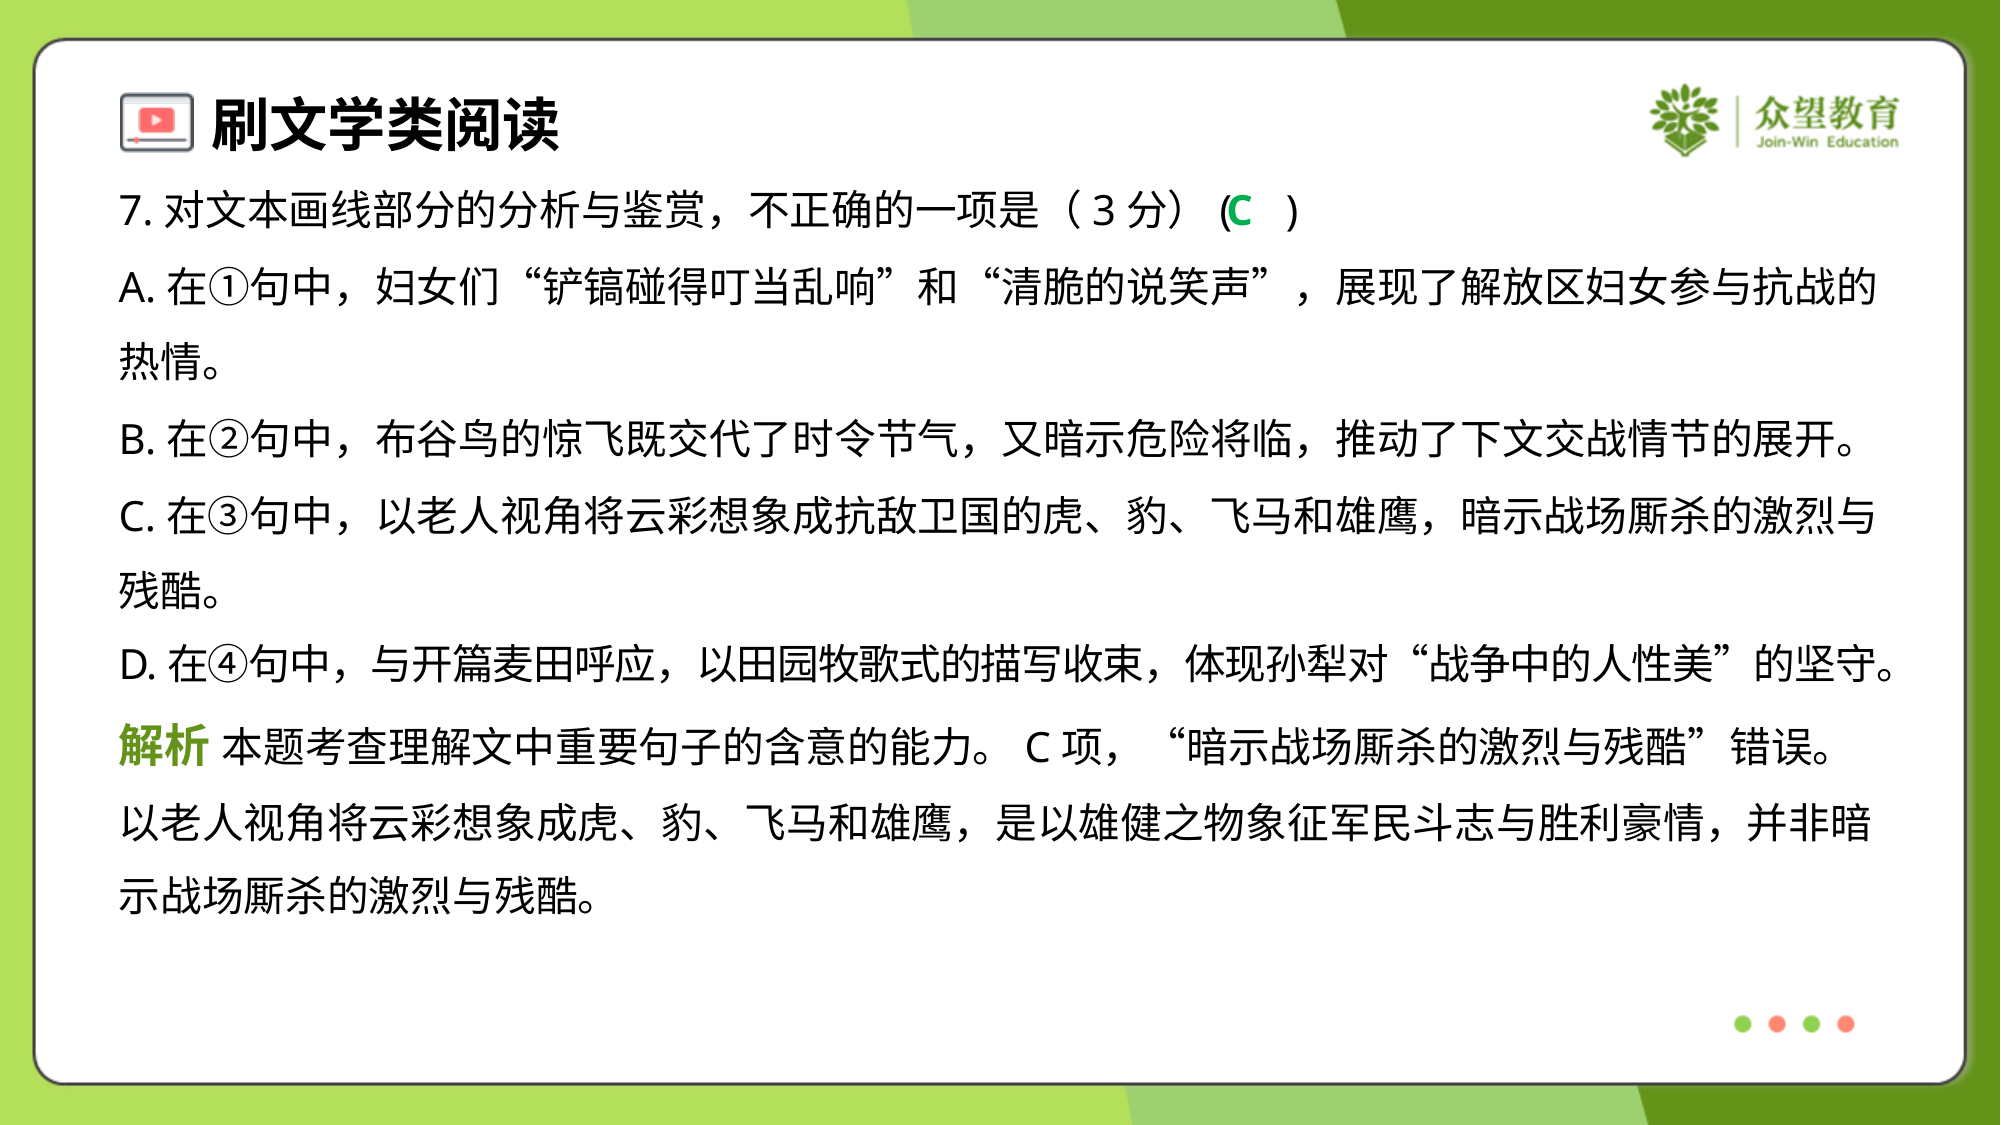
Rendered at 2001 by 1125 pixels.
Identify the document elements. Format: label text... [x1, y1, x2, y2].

picture [0, 0, 2000, 1125]
text_box 解析 本题考查理解文中重要句子的含意的能力。C项，“暗示战场厮杀的激烈与残酷”错误。 以老人视角将云彩想象成虎、豹、飞马和雄鹰，是以雄健之物象征军民斗志与胜利豪情，并非暗 示战场厮杀的激烈与残酷。 [118, 694, 1883, 913]
text_box C [1210, 158, 1269, 226]
text_box 7.对文本画线部分的分析与鉴赏，不正确的一项是（3分）( ) [1269, 158, 1883, 226]
text_box 7.对文本画线部分的分析与鉴赏，不正确的一项是（3分）( ) [118, 158, 1210, 226]
text_box A.在①句中，妇女们“铲镐碰得叮当乱响”和“清脆的说笑声”，展现了解放区妇女参与抗战的 热情。 B.在②句中，布谷鸟的惊飞既交代了时令节气，又暗示危险将临，推动了下文交战情节的展开。 C.在③句中，以老人视角将云彩想象成抗敌卫国的虎、豹、飞马和雄鹰，暗示战场厮杀的激烈与 残酷。 D.在④句中，与开篇麦田呼应，以田园牧歌式的描写收束，体现孙犁对“战争中的人性美”的坚守。 [118, 235, 1883, 681]
